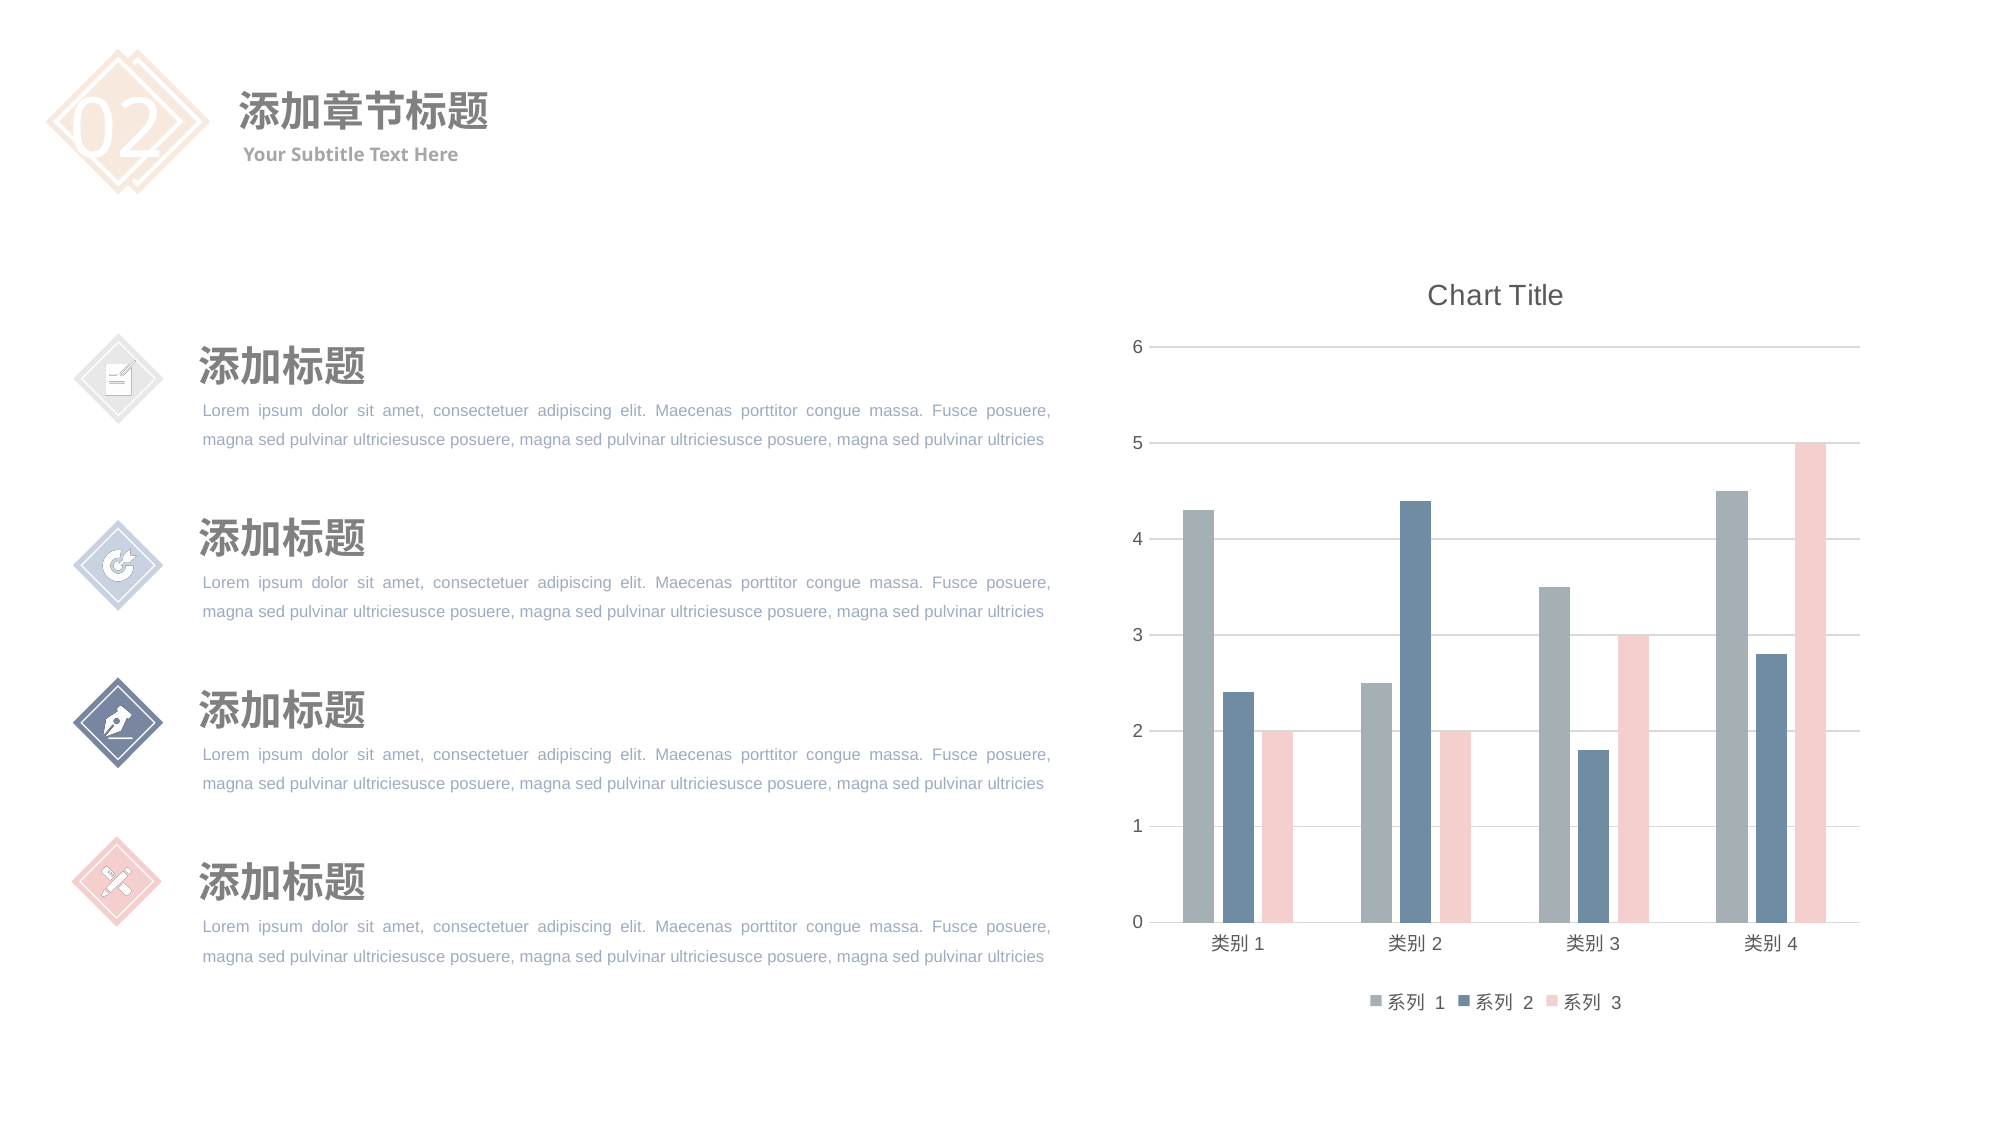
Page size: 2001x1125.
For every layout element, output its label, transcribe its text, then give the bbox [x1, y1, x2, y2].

text_box 添加章节标题 [212, 77, 516, 143]
text_box Lorem ipsum dolor sit amet, consectetuer adipiscing elit. Maecenas porttitor congue massa. Fusce posuere, magna sed pulvinar ultriciesusce posuere, magna sed pulvinar ultriciesusce posuere, magna sed pulvinar ultricies [184, 380, 1071, 459]
text_box 添加标题 [184, 504, 489, 570]
text_box 添加标题 [184, 676, 489, 742]
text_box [76, 523, 160, 607]
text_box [76, 681, 160, 765]
text_box Lorem ipsum dolor sit amet, consectetuer adipiscing elit. Maecenas porttitor congue massa. Fusce posuere, magna sed pulvinar ultriciesusce posuere, magna sed pulvinar ultriciesusce posuere, magna sed pulvinar ultricies [184, 552, 1071, 631]
text_box 添加标题 [184, 332, 489, 398]
text_box Your Subtitle Text Here [228, 140, 499, 169]
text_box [49, 52, 207, 191]
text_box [75, 839, 159, 923]
text_box Lorem ipsum dolor sit amet, consectetuer adipiscing elit. Maecenas porttitor congue massa. Fusce posuere, magna sed pulvinar ultriciesusce posuere, magna sed pulvinar ultriciesusce posuere, magna sed pulvinar ultricies [184, 724, 1071, 803]
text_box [76, 336, 161, 421]
text_box 添加标题 [184, 848, 489, 914]
text_box Lorem ipsum dolor sit amet, consectetuer adipiscing elit. Maecenas porttitor congue massa. Fusce posuere, magna sed pulvinar ultriciesusce posuere, magna sed pulvinar ultriciesusce posuere, magna sed pulvinar ultricies [184, 896, 1071, 975]
chart [1117, 246, 1876, 1020]
